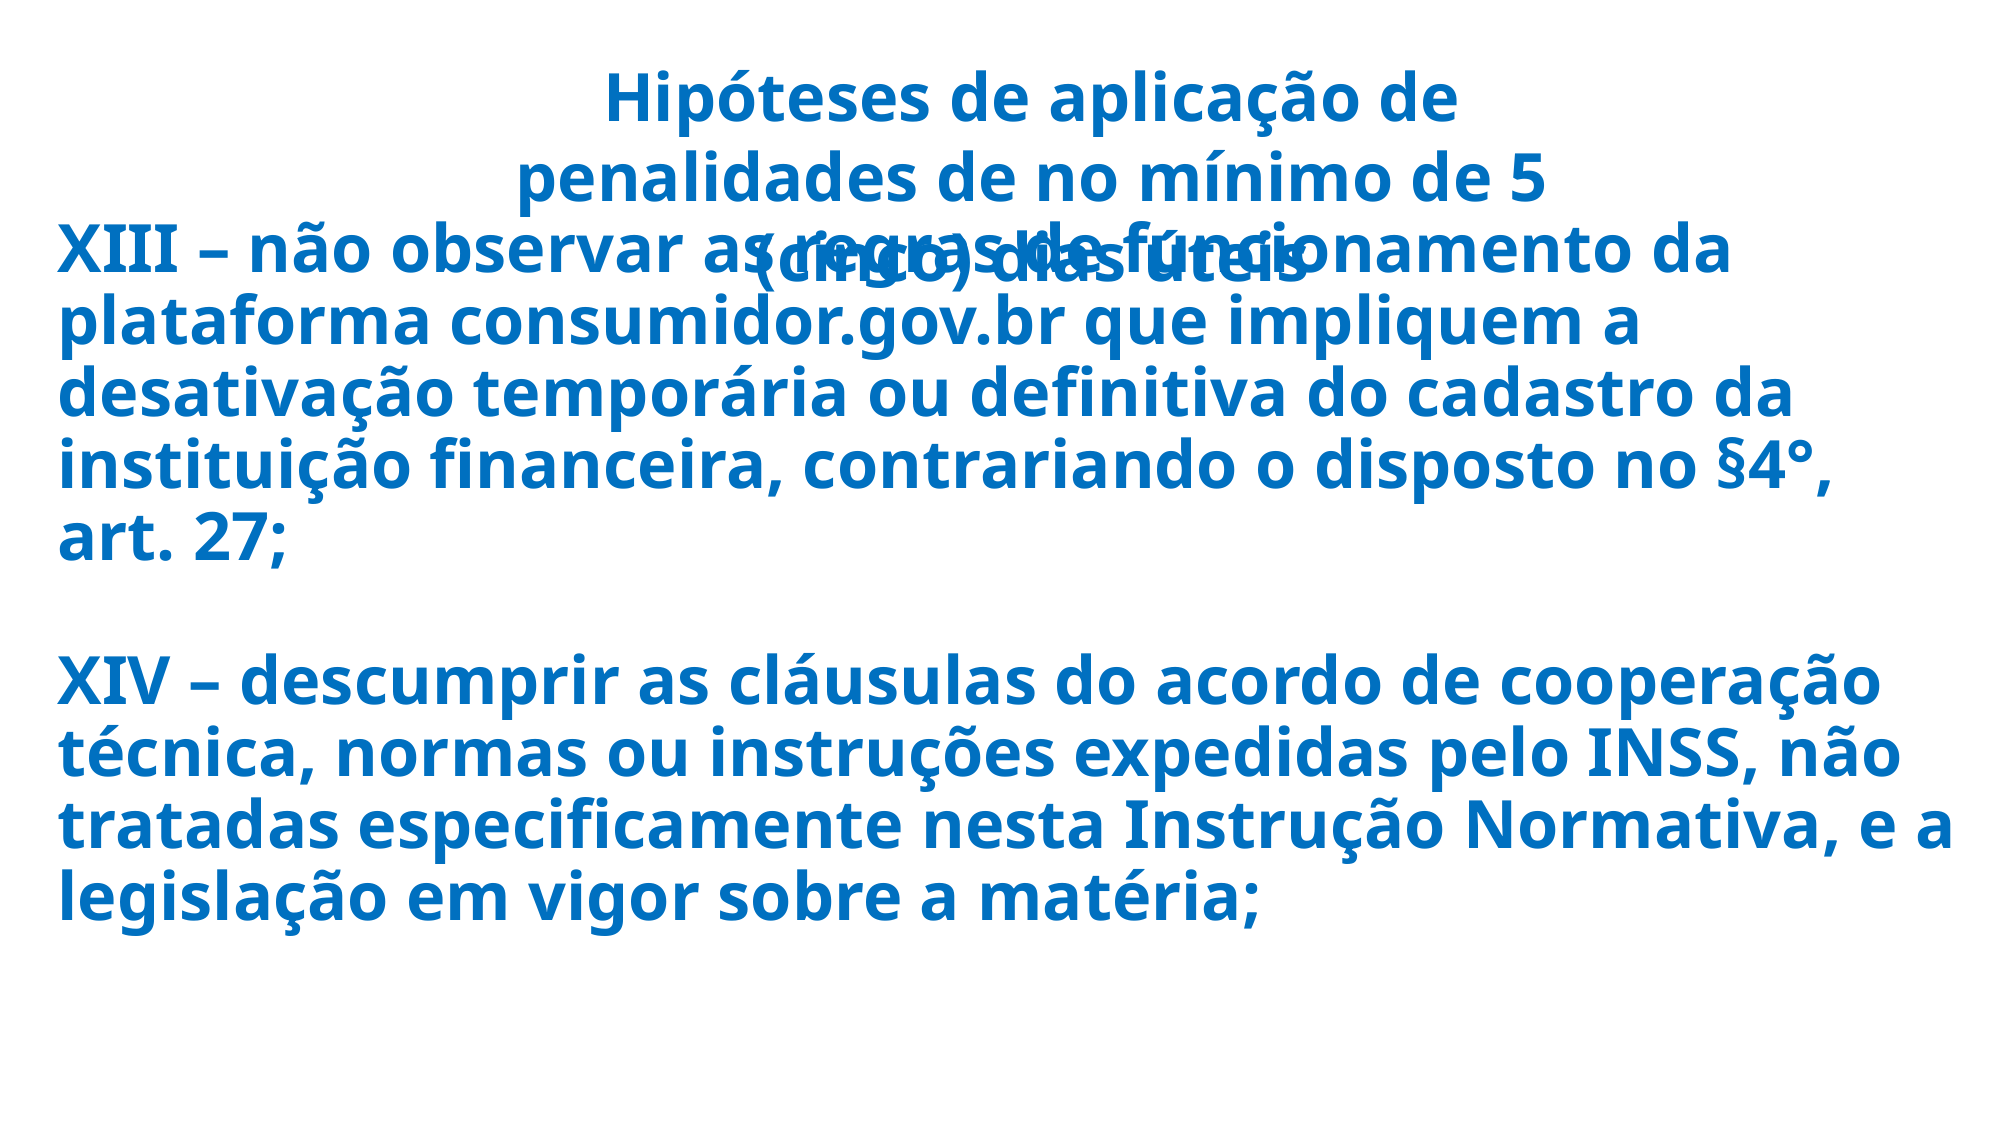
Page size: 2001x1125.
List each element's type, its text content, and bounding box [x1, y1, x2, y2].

text_box Hipóteses de aplicação de penalidades de no mínimo de 5 (cinco) dias úteis [382, 47, 1682, 303]
title XIII – não observar as regras de funcionamento da plataforma consumidor.gov.br que impliquem a desativação temporária ou definitiva do cadastro da instituição financeira, contrariando o disposto no §4°, art. 27; XIV – descumprir as cláusulas do acordo de cooperação técnica, normas ou instruções expedidas pelo INSS, não tratadas especificamente nesta Instrução Normativa, e a legislação em vigor sobre a matéria; [42, 161, 1978, 1125]
